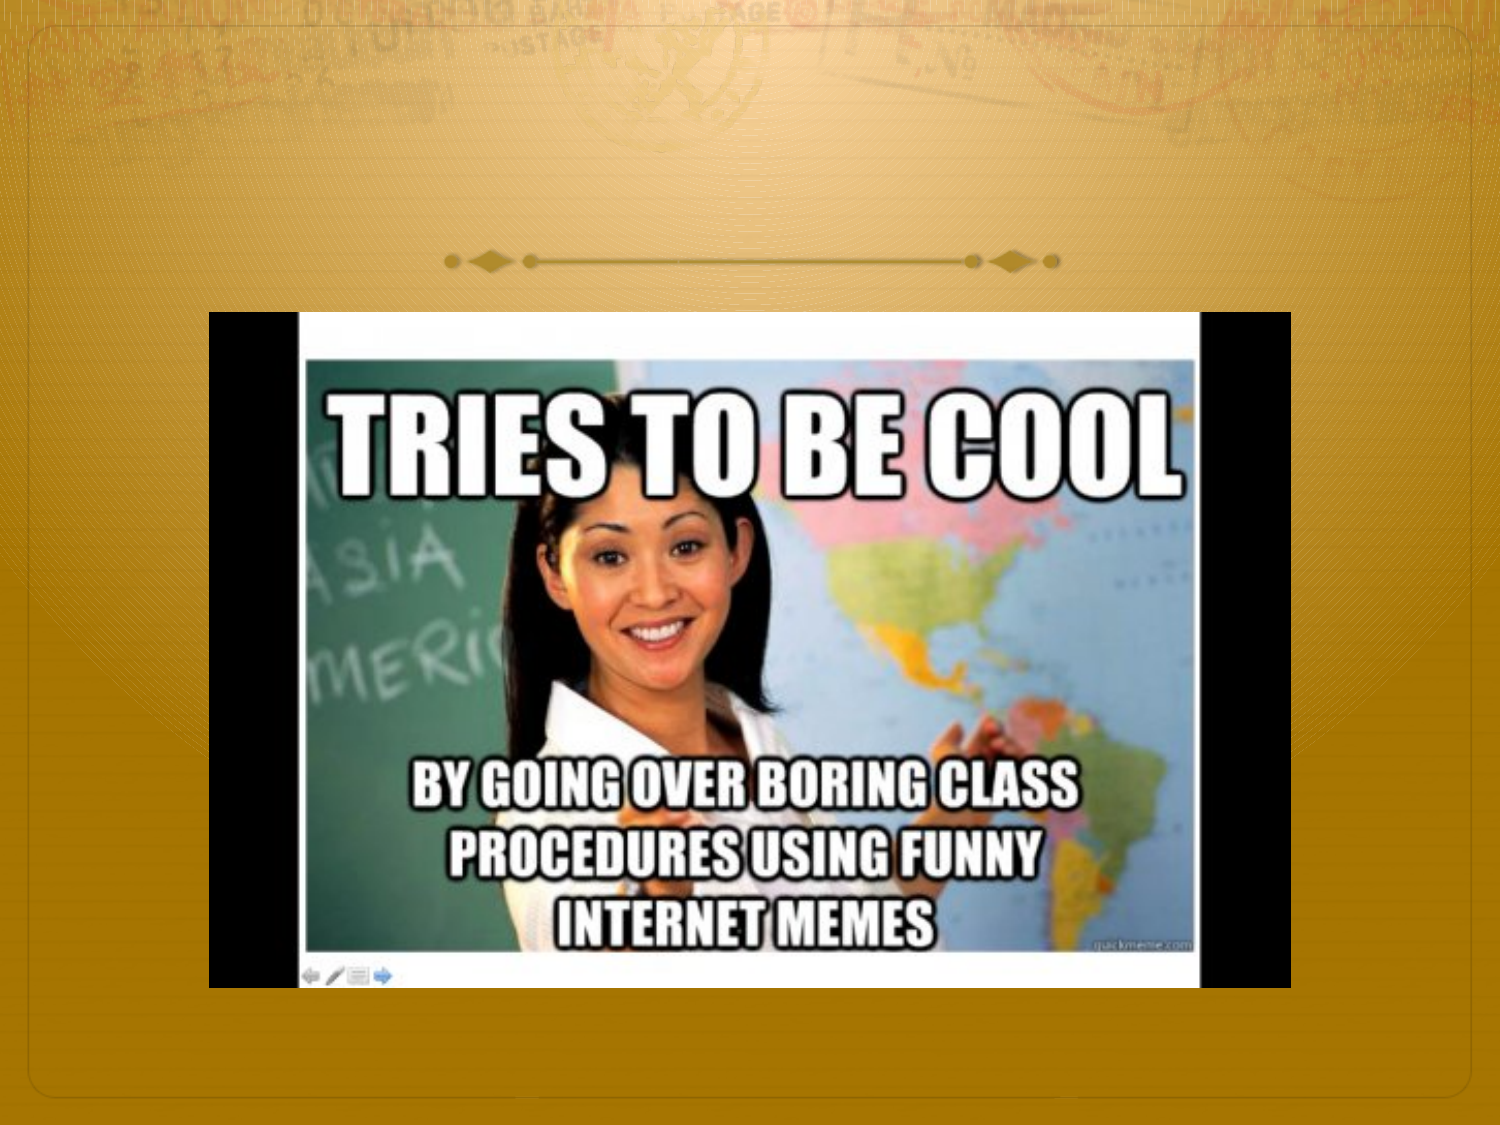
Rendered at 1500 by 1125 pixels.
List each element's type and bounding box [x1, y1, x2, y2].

list [93, 312, 1407, 988]
picture [0, 0, 1500, 1125]
